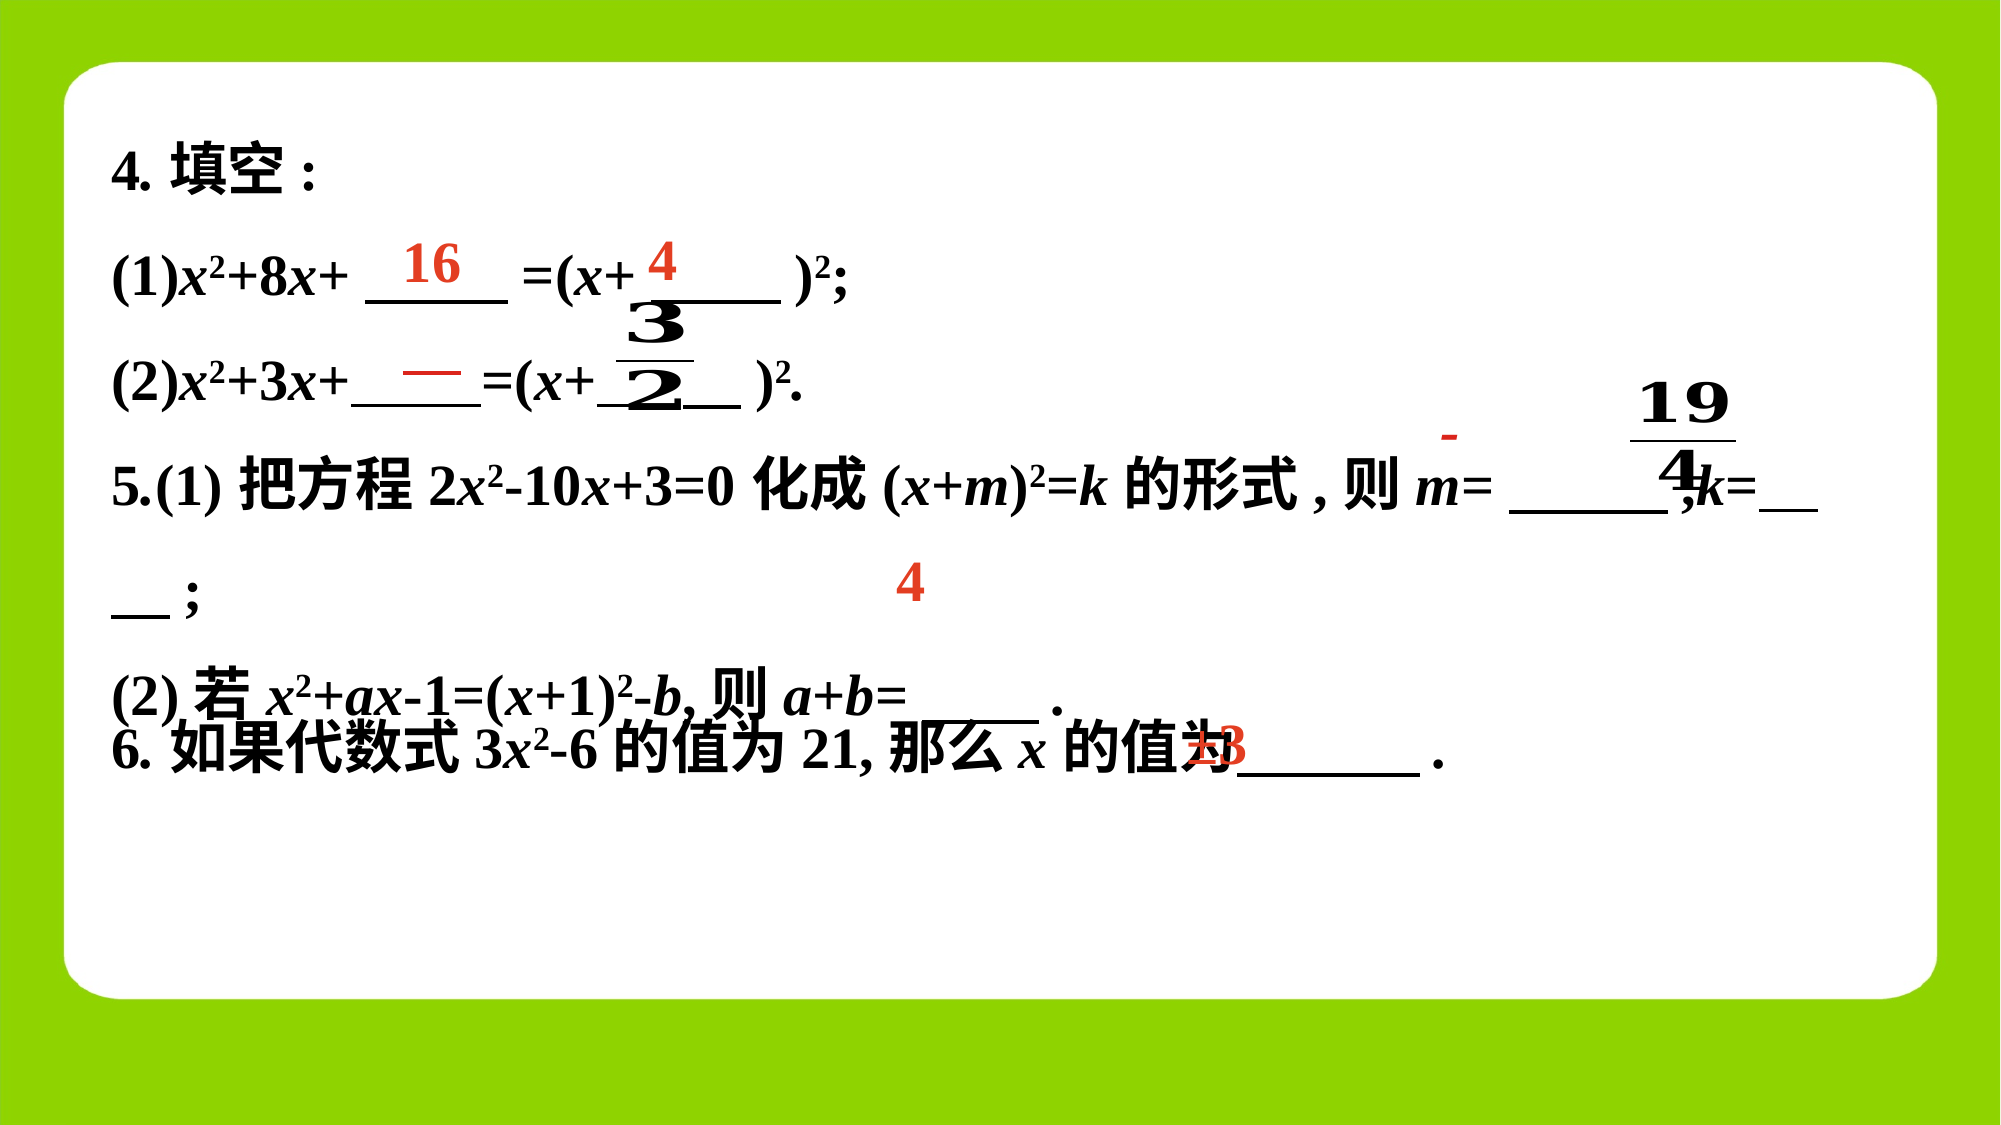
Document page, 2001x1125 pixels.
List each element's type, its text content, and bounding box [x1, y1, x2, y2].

text_box 16 [388, 216, 504, 302]
text_box 4 [881, 535, 953, 620]
text_box 4 [633, 214, 729, 300]
text_box 6.如果代数式3x2-6的值为21,那么x的值为 . [96, 702, 1604, 788]
picture [0, 0, 2001, 1125]
text_box 4.填空: (1)x2+8x+ =(x+ )2; (2)x2+3x+ =(x+ )2. 5.(1)把方程2x2-10x+3=0化成(x+m)2=k的形式,则m= ,k= ; (2)若x2+ax-1=(x+1)2-b,则a+b= . [96, 89, 1834, 735]
text_box ±3 [1171, 699, 1342, 784]
